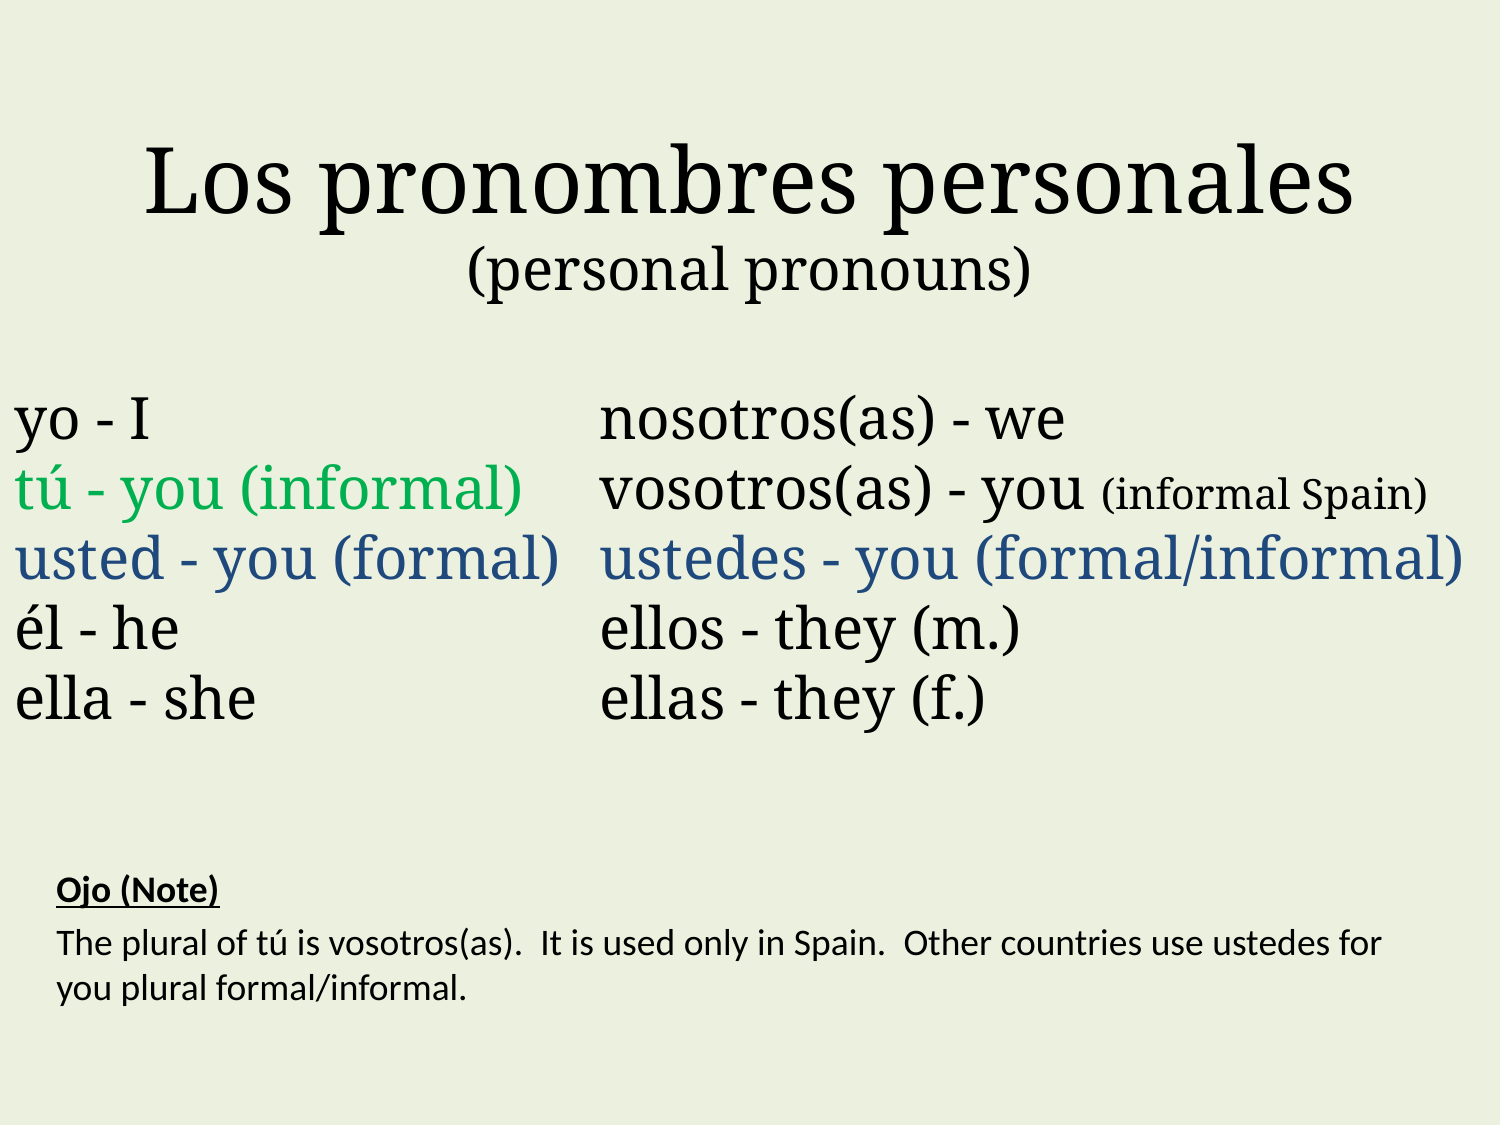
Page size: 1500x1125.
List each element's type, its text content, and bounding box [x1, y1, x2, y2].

text_box nosotros(as) - we vosotros(as) - you (informal Spain) ustedes - you (formal/informal) ellos - they (m.) ellas - they (f.) [750, 373, 1500, 739]
text_box Los pronombres personales (personal pronouns) [82, 125, 1418, 373]
subtitle Ojo (Note) The plural of tú is vosotros(as). It is used only in Spain. Other countries use ustedes for you plural formal/informal. [41, 857, 1424, 1125]
text_box yo - I tú - you (informal) usted - you (formal) él - he ella - she [0, 373, 750, 739]
